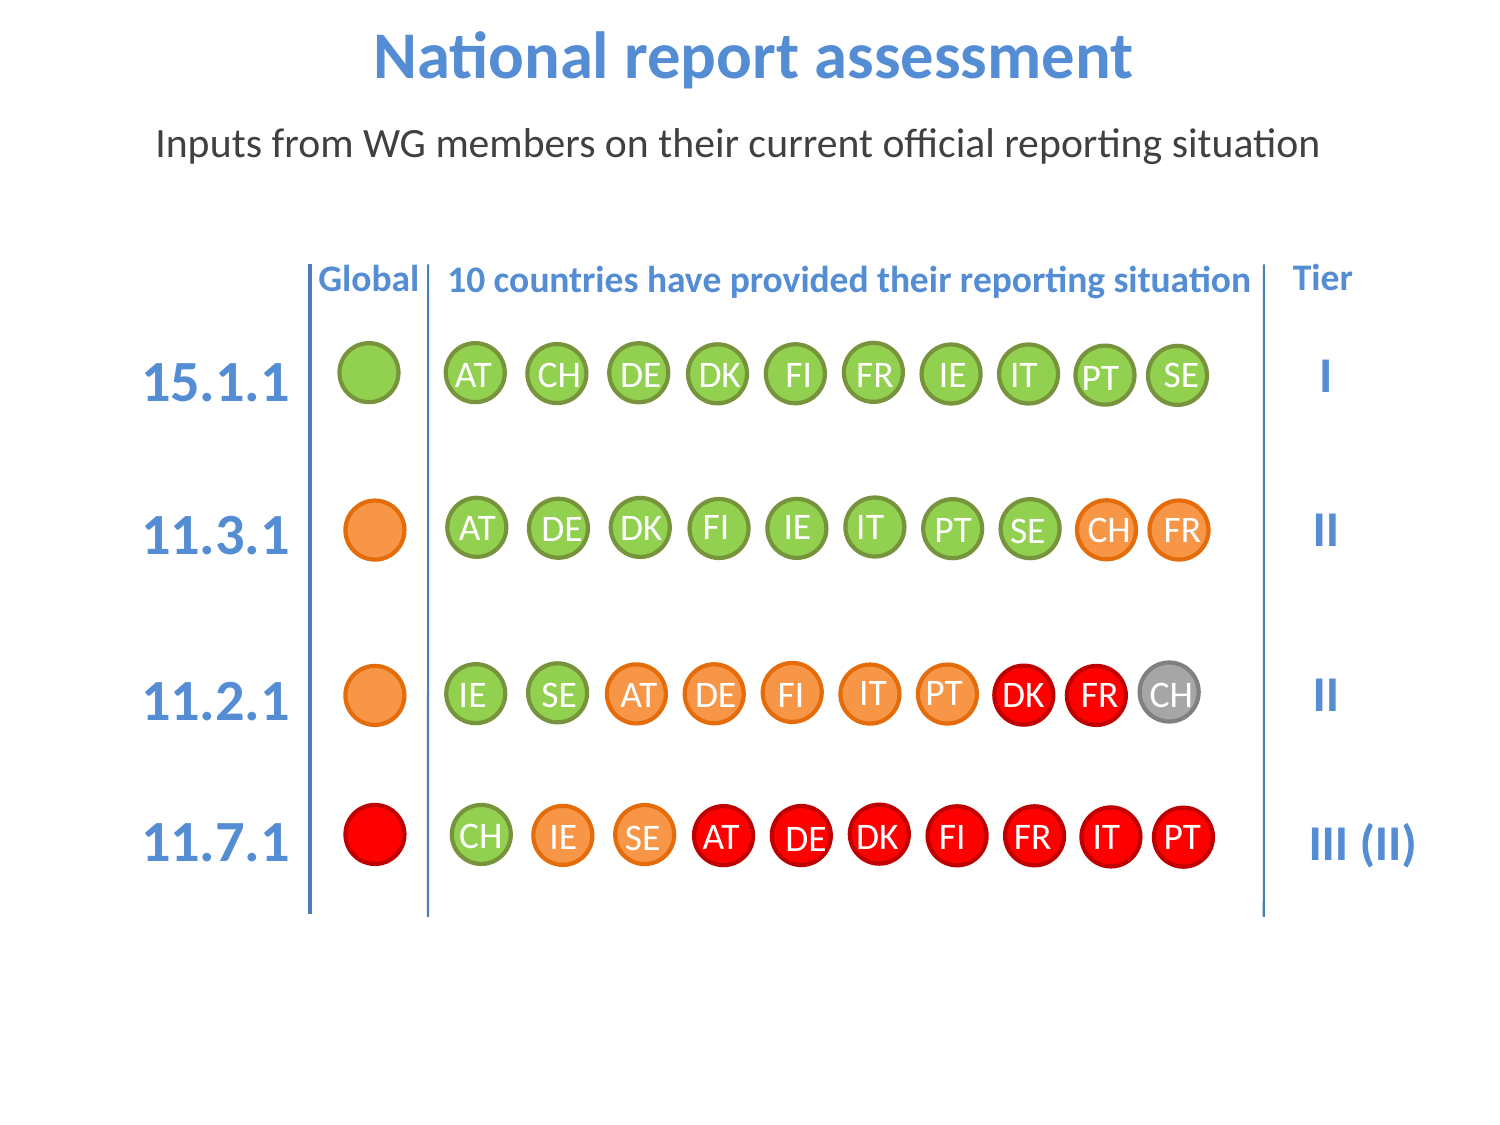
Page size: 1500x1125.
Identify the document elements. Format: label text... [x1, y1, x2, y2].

text_box Inputs from WG members on their current official reporting situation [41, 101, 1436, 174]
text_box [61, 240, 1436, 918]
text_box National report assessment [27, 4, 1481, 100]
